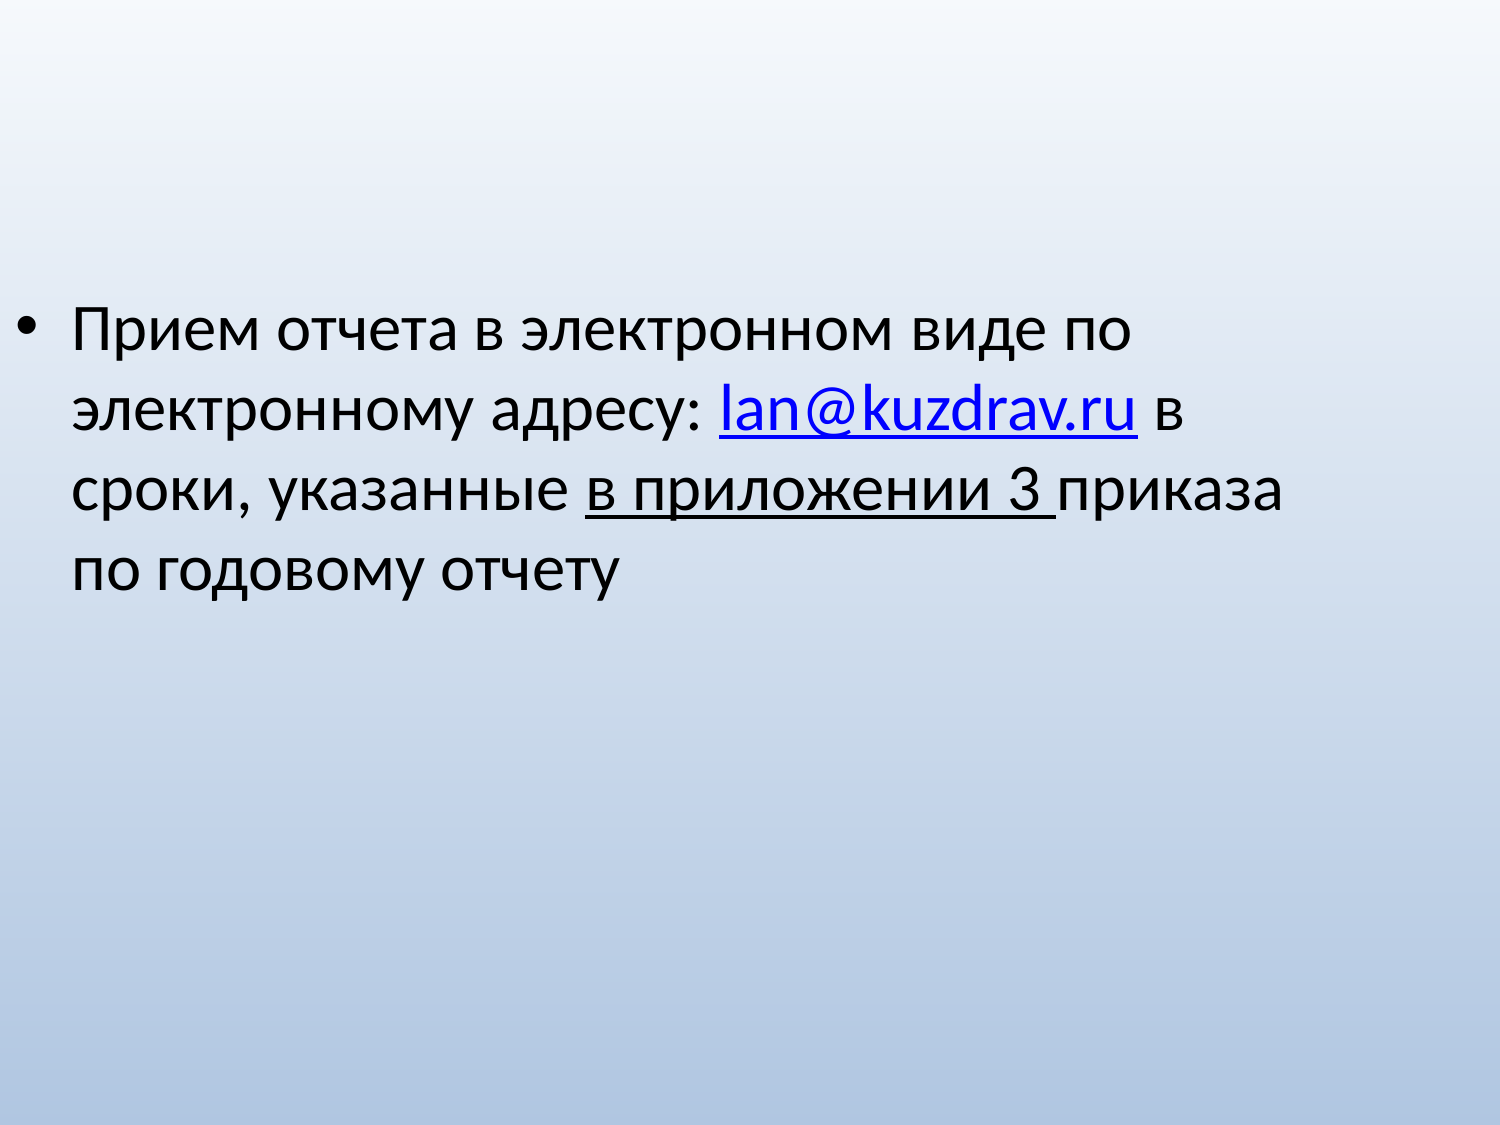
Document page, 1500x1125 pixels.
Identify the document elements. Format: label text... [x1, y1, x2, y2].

list Прием отчета в электронном виде по электронному адресу: lan@kuzdrav.ru в сроки, указанные в приложении 3 приказа по годовому отчету [0, 89, 1351, 1006]
